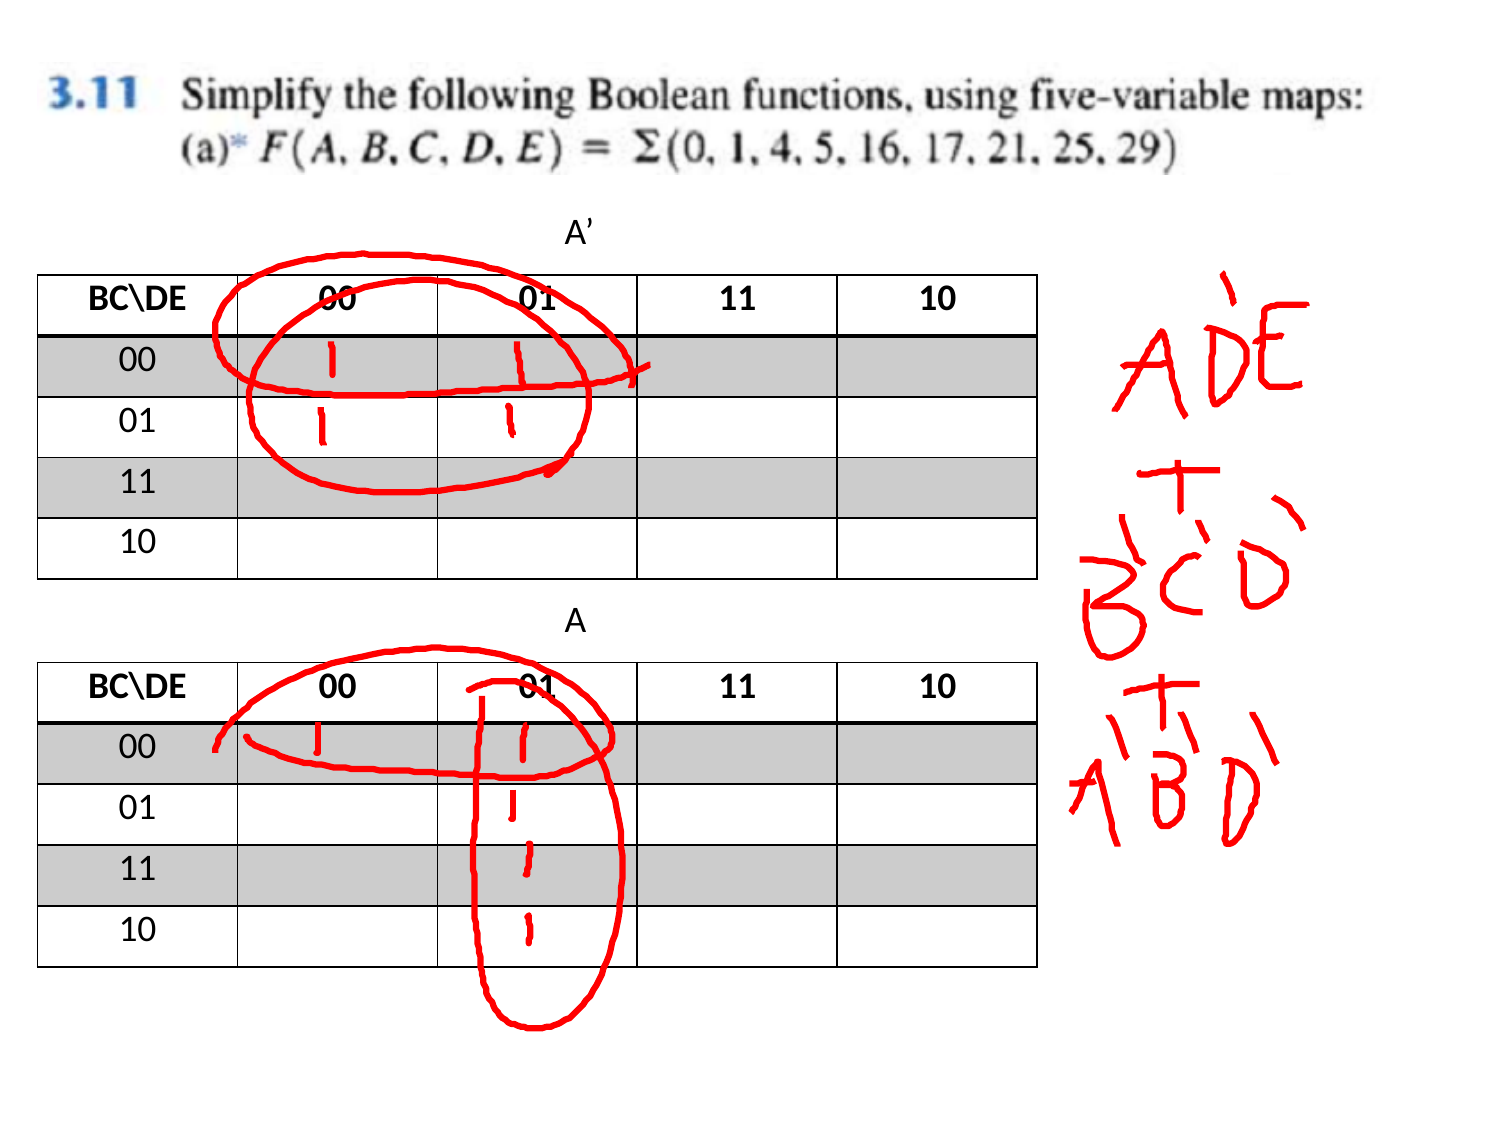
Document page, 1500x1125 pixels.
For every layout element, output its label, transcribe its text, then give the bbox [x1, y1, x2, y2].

text_box [1123, 683, 1200, 694]
text_box [248, 383, 590, 493]
table_header 10 [838, 276, 1036, 334]
table_header BC\DE [38, 663, 237, 721]
text_box [472, 757, 624, 1030]
text_box [1221, 271, 1236, 306]
table_cell 11 [38, 846, 237, 905]
table_header 11 [638, 663, 836, 721]
table_cell [238, 377, 250, 396]
table_cell [606, 907, 636, 966]
text_box [1069, 780, 1096, 785]
table_cell 01 [38, 398, 237, 457]
table_cell [838, 907, 1036, 966]
table_cell 10 [38, 519, 237, 578]
table_cell [238, 907, 437, 966]
table_cell 00 [38, 725, 237, 783]
table_cell [438, 458, 636, 517]
text_box A’ [549, 199, 613, 260]
table_cell 00 [38, 338, 237, 396]
text_box [1176, 459, 1180, 469]
table_cell [238, 398, 273, 457]
table_cell [838, 458, 1036, 517]
text_box [1179, 711, 1198, 754]
text_box [1160, 689, 1165, 731]
table_cell [438, 785, 475, 844]
table_cell [838, 519, 1036, 578]
picture [37, 62, 1433, 176]
text_box [1138, 469, 1221, 476]
text_box [1070, 760, 1119, 847]
table_header 10 [838, 663, 1036, 721]
text_box [1251, 711, 1278, 766]
text_box [214, 252, 651, 397]
table_cell [438, 775, 475, 783]
table_cell [238, 738, 437, 783]
text_box [1121, 514, 1145, 566]
table_cell [838, 725, 1036, 783]
text_box [214, 646, 613, 779]
text_box [1197, 519, 1209, 543]
text_box [1239, 541, 1287, 608]
table_cell [638, 846, 836, 905]
table_cell [838, 398, 1036, 457]
table_cell [838, 785, 1036, 844]
table_cell [438, 519, 636, 578]
text_box [1152, 753, 1185, 827]
table_header 11 [638, 276, 836, 334]
text_box [1254, 334, 1284, 345]
table_cell [838, 846, 1036, 905]
table_cell [589, 375, 636, 396]
text_box [1121, 362, 1168, 369]
text_box [1272, 496, 1305, 531]
table_cell [638, 458, 836, 517]
table_cell [601, 725, 636, 783]
table_cell [621, 846, 636, 905]
table_cell [638, 725, 836, 783]
table_cell [638, 785, 836, 844]
table_cell [569, 398, 636, 457]
table_header 01 [536, 663, 636, 721]
table_cell [238, 519, 437, 578]
table_cell 11 [38, 458, 237, 517]
table_header BC\DE [38, 276, 237, 334]
table_cell [638, 338, 836, 396]
table_cell [238, 846, 437, 905]
table_cell 10 [38, 907, 237, 966]
table_cell [838, 338, 1036, 396]
table_cell [615, 338, 636, 372]
table_cell [238, 785, 437, 844]
text_box [1162, 554, 1203, 613]
text_box [1108, 714, 1129, 760]
text_box [1113, 330, 1187, 418]
text_box [1079, 558, 1145, 659]
table_cell 01 [38, 785, 237, 844]
table_cell [238, 458, 437, 517]
table_header 01 [522, 276, 636, 334]
text_box A [549, 587, 613, 648]
text_box [1178, 472, 1183, 514]
table_cell [438, 907, 479, 966]
table_cell [638, 519, 836, 578]
table_cell [612, 785, 636, 844]
table_cell [638, 907, 836, 966]
table_header 00 [238, 663, 327, 713]
table_header 00 [238, 276, 253, 285]
text_box [1260, 303, 1308, 388]
text_box [1205, 326, 1248, 405]
text_box [1221, 759, 1258, 845]
table_cell [438, 846, 473, 905]
table_cell [638, 398, 836, 457]
